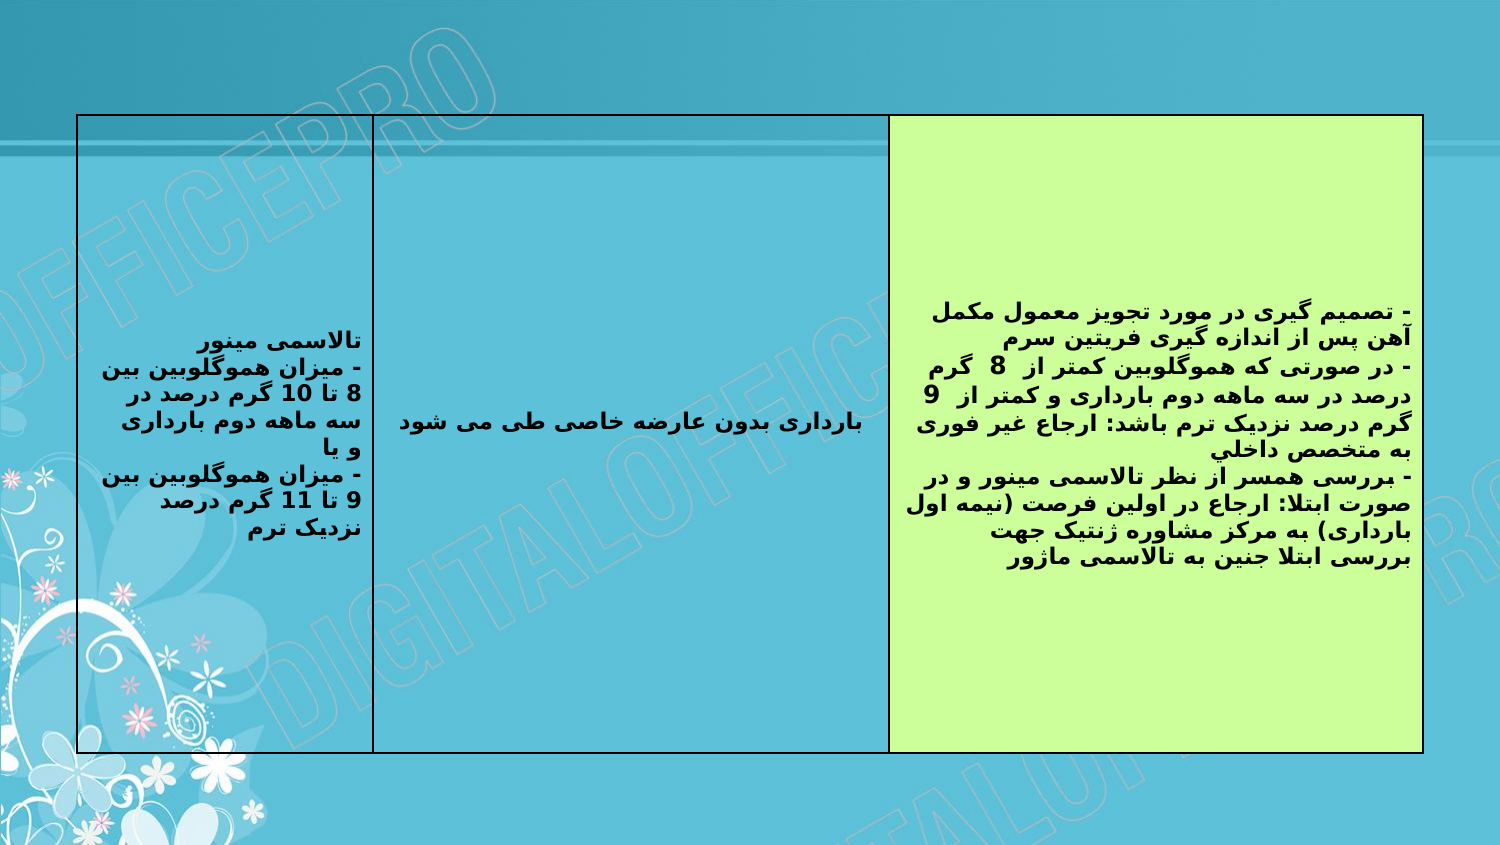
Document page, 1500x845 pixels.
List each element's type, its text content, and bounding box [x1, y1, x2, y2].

table_header تالاسمی مینور - میزان هموگلوبین بین 8 تا 10 گرم درصد در سه ماهه دوم بارداری و یا - میزان هموگلوبین بین 9 تا 11 گرم درصد نزدیک ترم [78, 116, 372, 752]
picture [0, 0, 1500, 845]
table_header - تصمیم گیری در مورد تجویز معمول مکمل آهن پس از اندازه گیری فریتین سرم - در صورتی که هموگلوبین کمتر از 8 گرم درصد در سه ماهه دوم بارداری و کمتر از 9 گرم درصد نزدیک ترم باشد: ارجاع غیر فوری به متخصص داخلي - بررسی همسر از نظر تالاسمی مینور و در صورت ابتلا: ارجاع در اولین فرصت (نیمه اول بارداری) به مرکز مشاوره ژنتیک جهت بررسی ابتلا جنین به تالاسمی ماژور [890, 116, 1422, 752]
table_header بارداری بدون عارضه خاصی طی می شود [374, 116, 888, 752]
